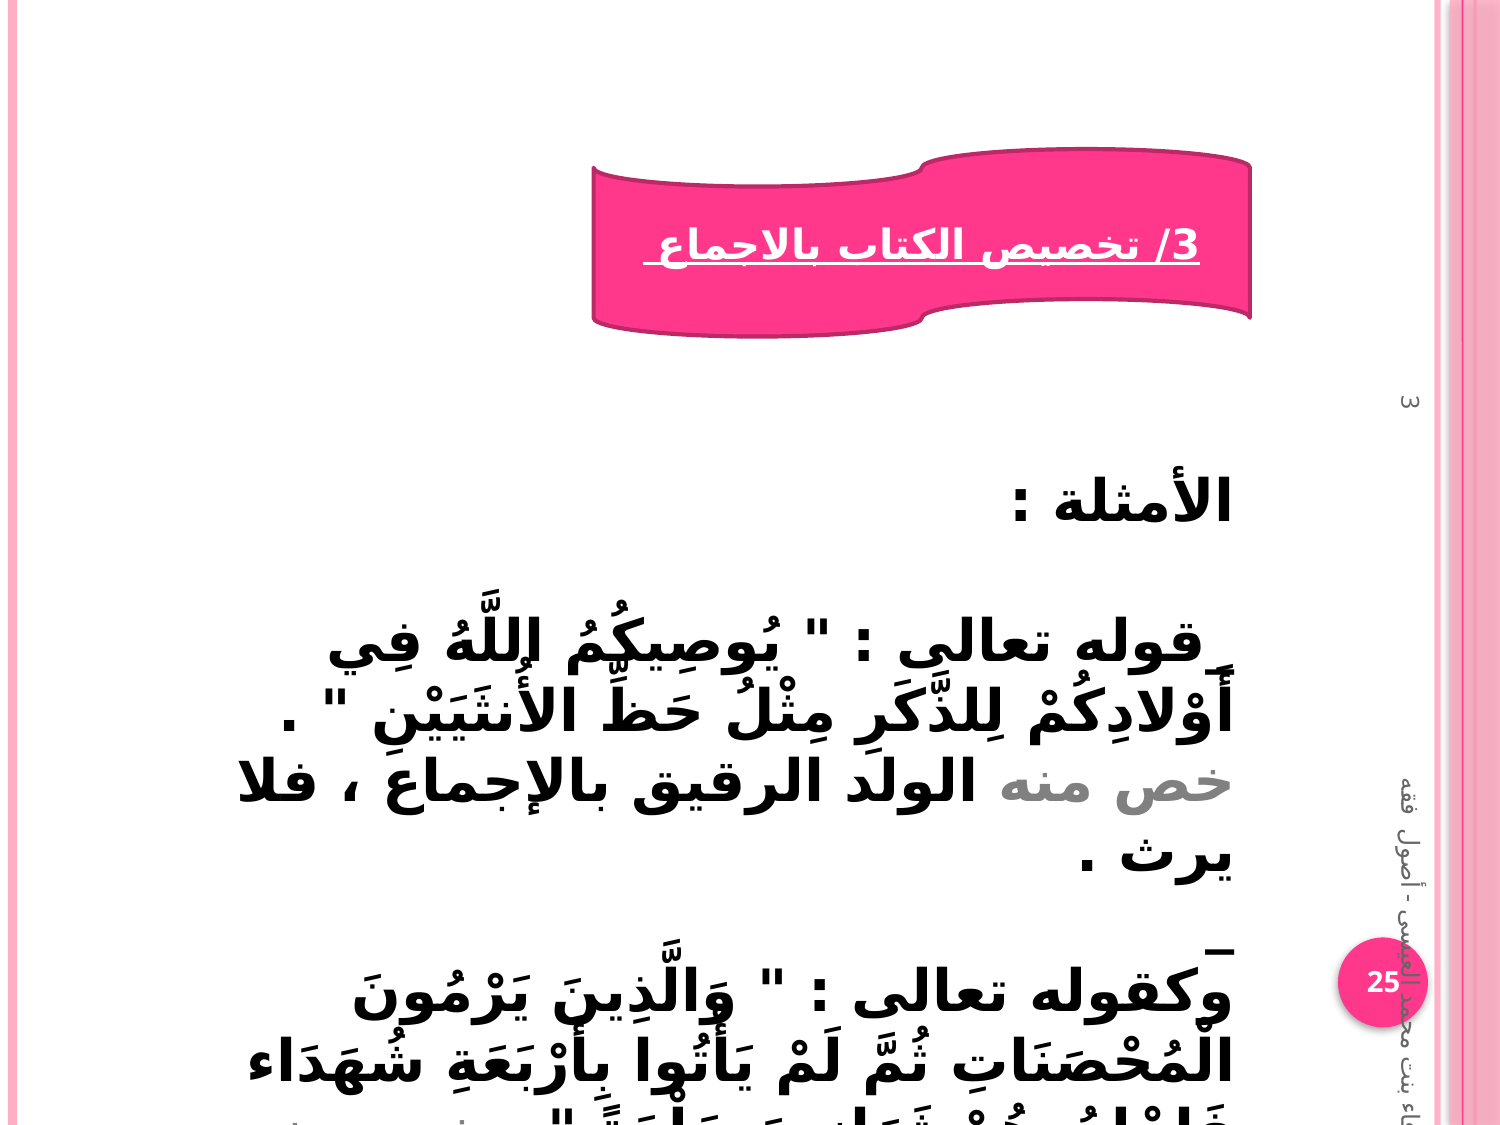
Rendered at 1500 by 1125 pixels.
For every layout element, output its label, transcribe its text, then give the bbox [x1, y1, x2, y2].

text_box 3/ تخصيص الكتاب بالاجماع [591, 146, 1252, 339]
footer وفاء بنت محمد العيسى - أصول فقه 3 [1379, 380, 1440, 906]
slide_number 25 [1333, 940, 1434, 1027]
text_box الأمثلة : _قوله تعالى : " يُوصِيكُمُ اللَّهُ فِي أَوْلادِكُمْ لِلذَّكَرِ مِثْلُ حَظِّ الأُنثَيَيْنِ " . خص منه الولد الرقيق بالإجماع ، فلا يرث . _ وكقوله تعالى : " وَالَّذِينَ يَرْمُونَ الْمُحْصَنَاتِ ثُمَّ لَمْ يَأْتُوا بِأَرْبَعَةِ شُهَدَاء فَاجْلِدُوهُمْ ثَمَانِينَ جَلْدَةً " . خص منه الرقيق القاذف بالإجماع ، فإنه يجلد أربعين جلدة [117, 456, 1250, 1125]
